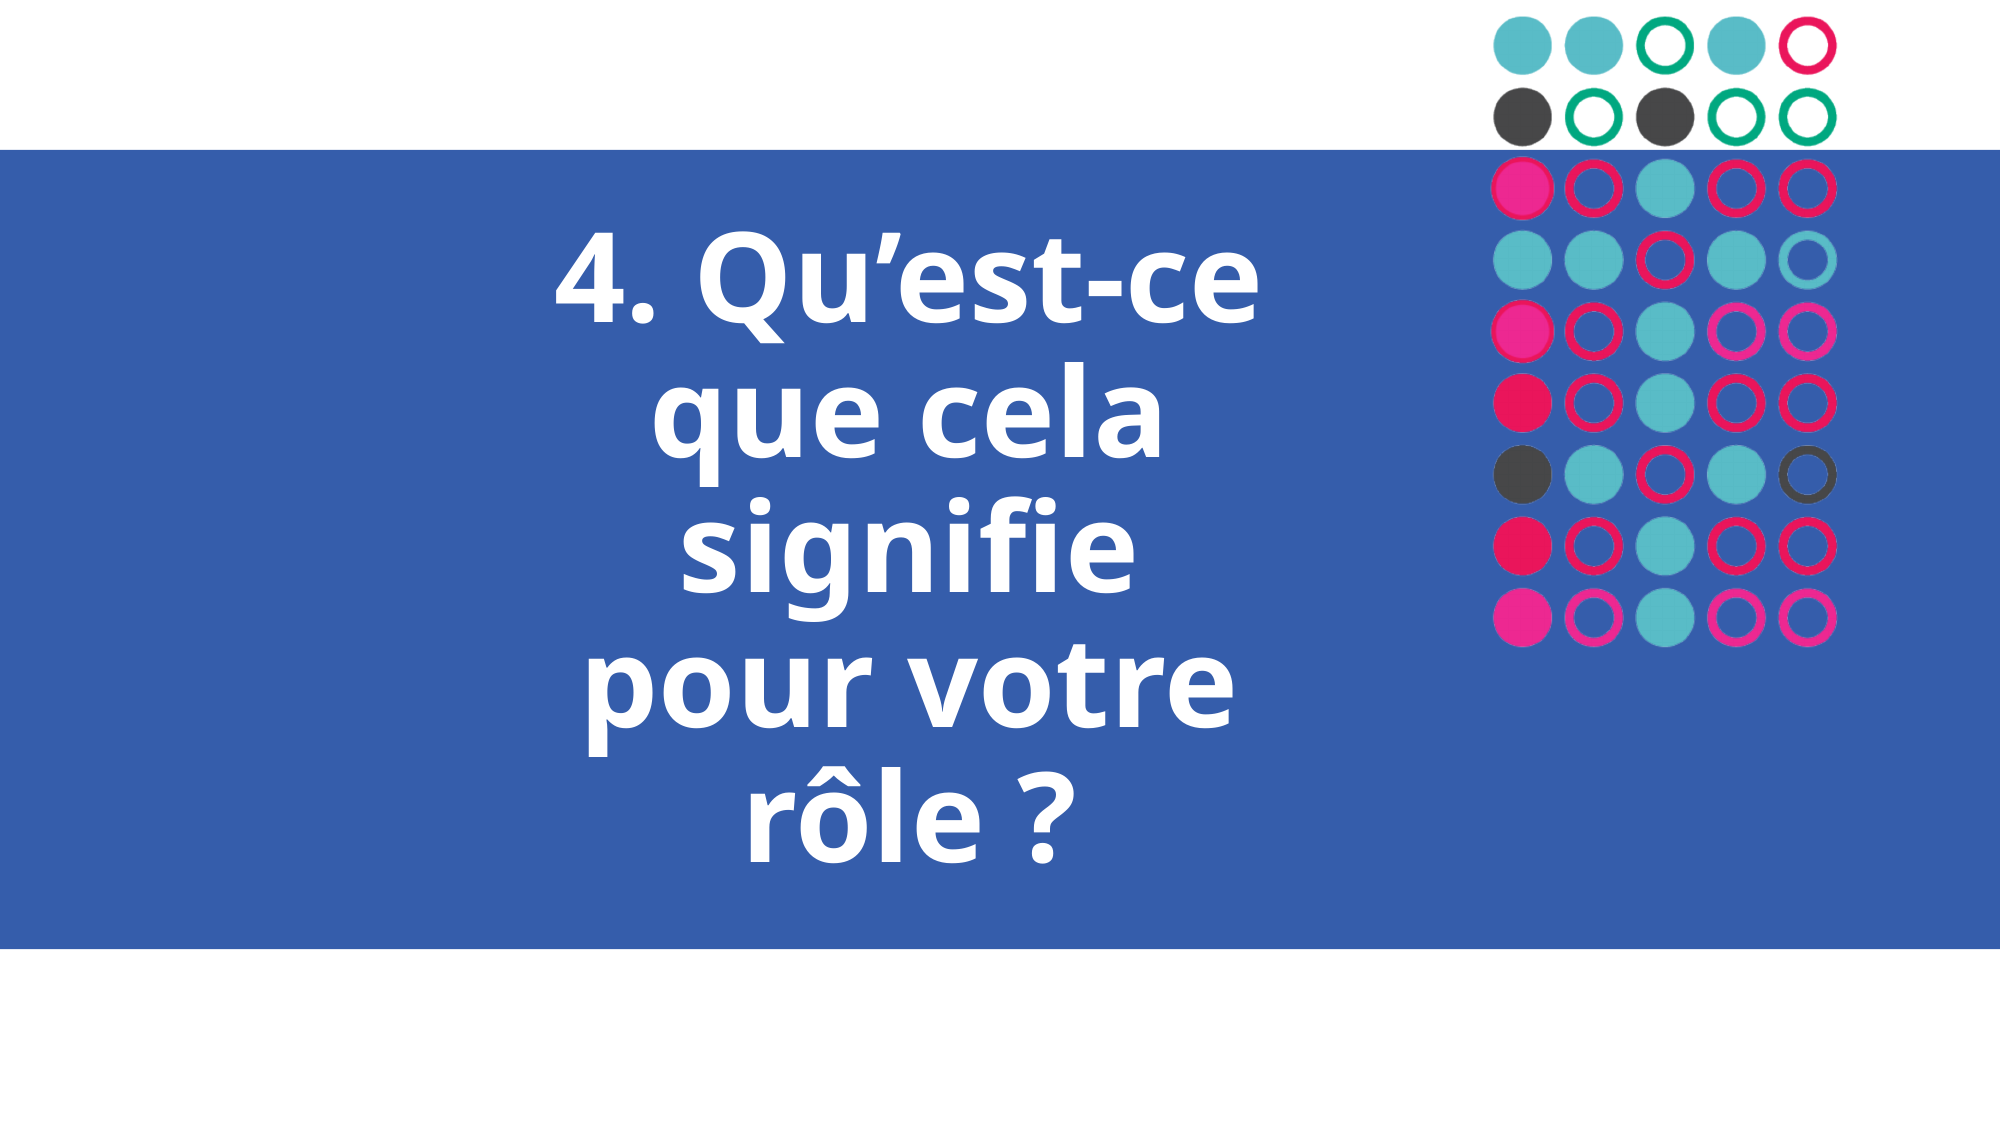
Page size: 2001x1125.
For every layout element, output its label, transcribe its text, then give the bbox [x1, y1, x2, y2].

title 4. Qu’est-ce que cela signifie pour votre rôle ? [510, 416, 1309, 688]
picture [1486, 8, 1840, 655]
